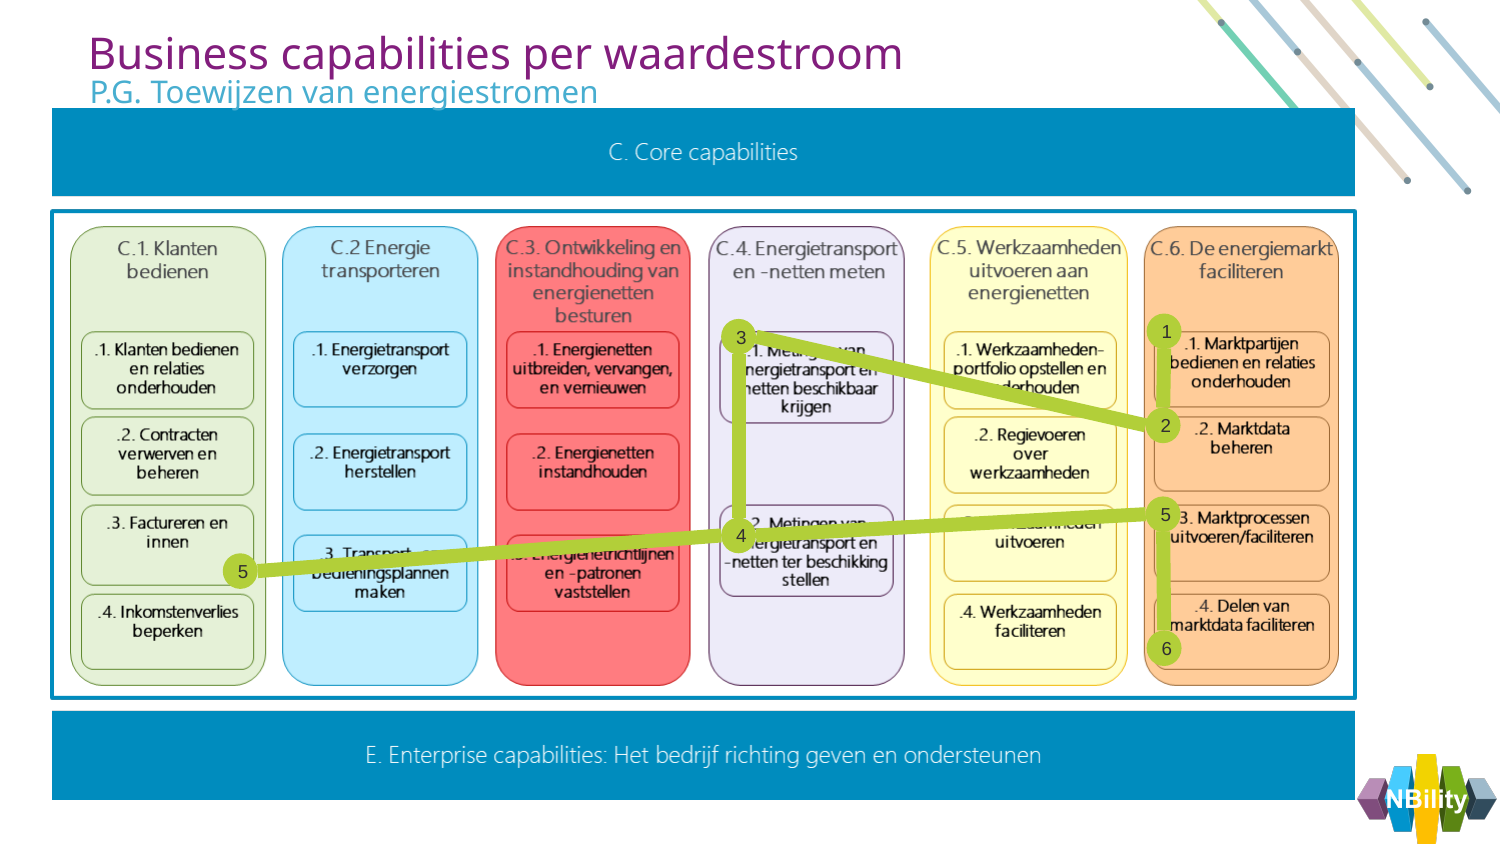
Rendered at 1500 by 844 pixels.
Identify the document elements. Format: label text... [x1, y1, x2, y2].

picture [553, 752, 557, 762]
picture [748, 149, 753, 159]
picture [55, 214, 1352, 695]
text_box Business capabilities per waardestroom [87, 20, 1181, 80]
picture [50, 700, 1499, 844]
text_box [756, 514, 1146, 536]
text_box P.G. Toewijzen van energiestromen [89, 65, 1222, 99]
picture [661, 149, 666, 159]
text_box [756, 336, 1146, 426]
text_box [257, 535, 722, 572]
picture [452, 752, 457, 762]
text_box [0, 0, 1500, 844]
picture [915, 752, 920, 762]
picture [50, 108, 1357, 210]
